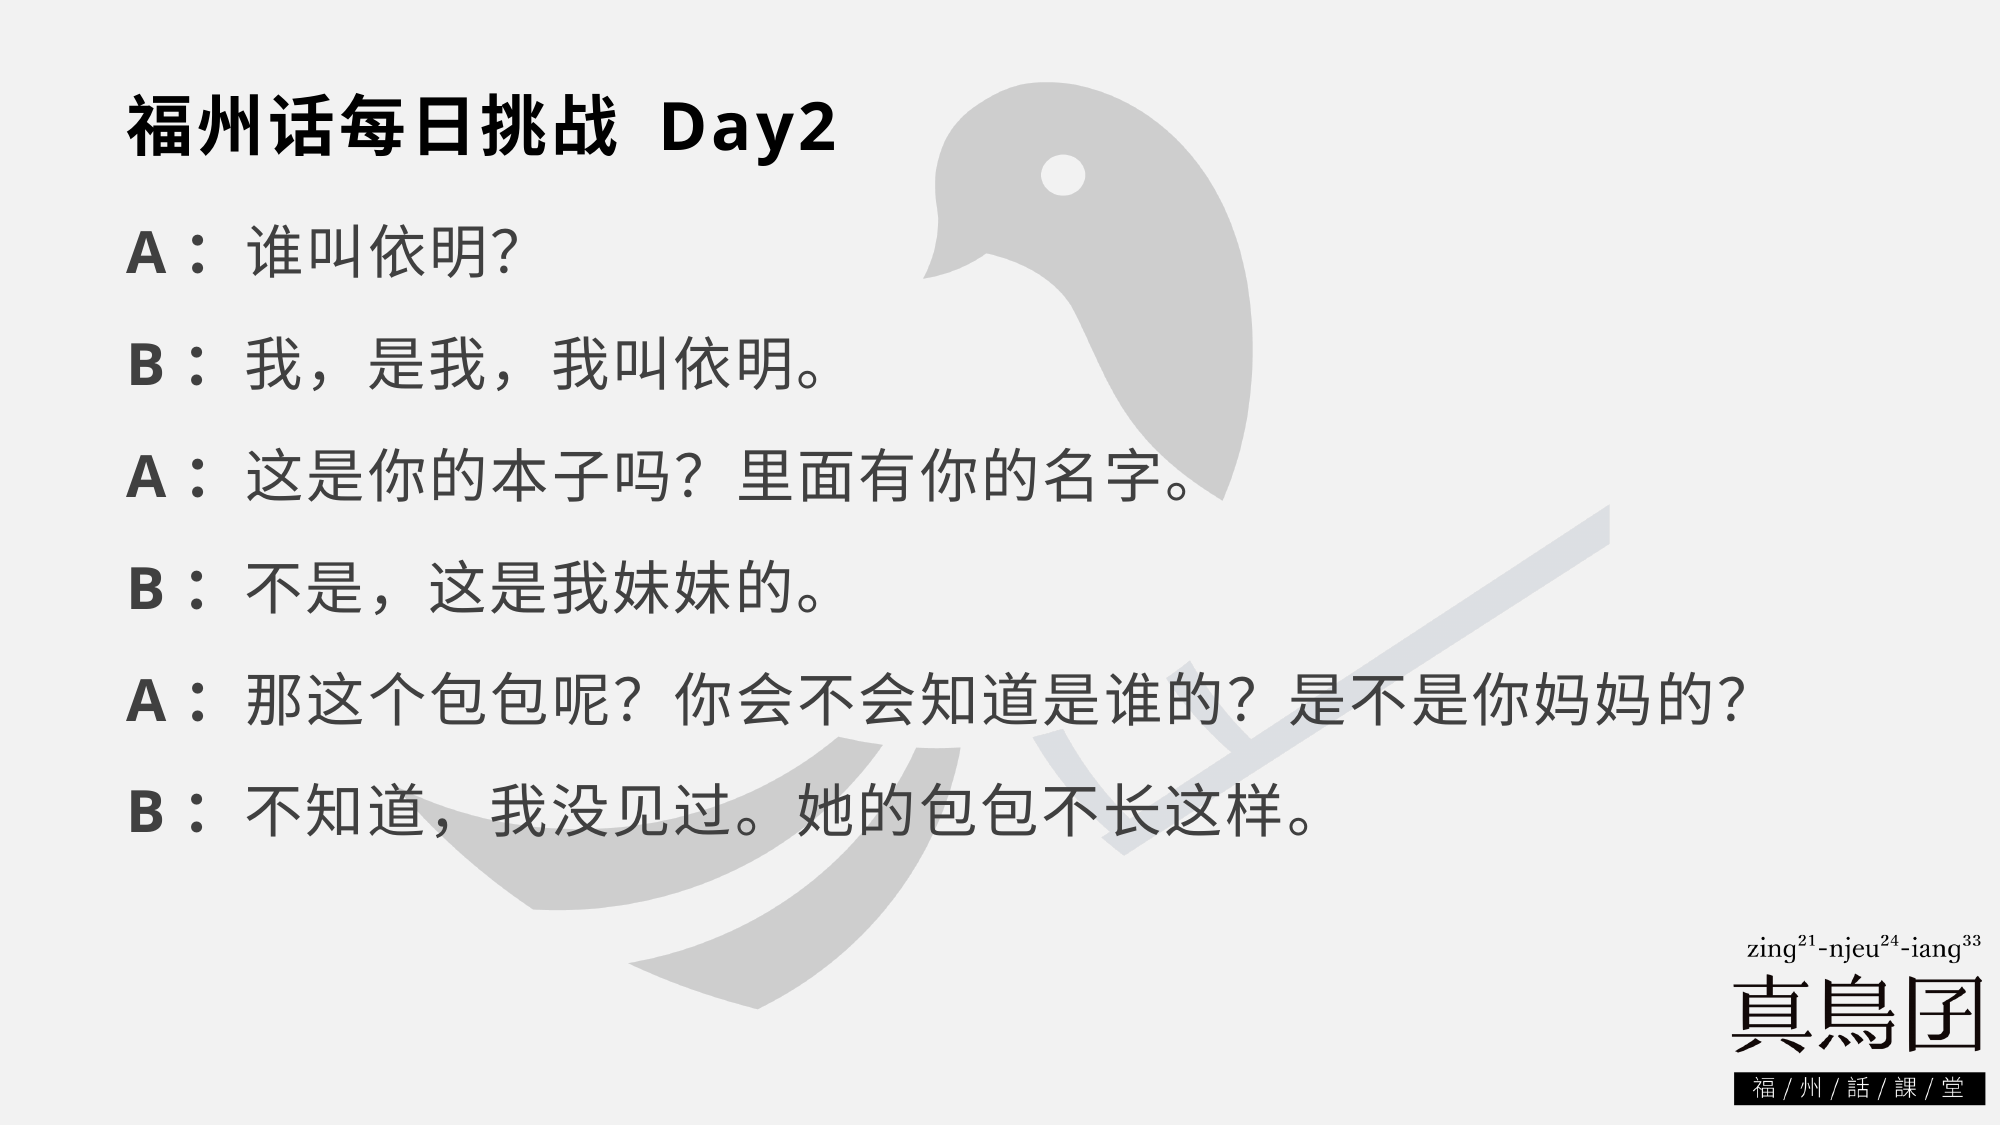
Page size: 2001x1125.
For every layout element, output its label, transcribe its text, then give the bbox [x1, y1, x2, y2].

title 福州话每日挑战 Day2 [109, 70, 1891, 178]
list A：谁叫依明？ B：我，是我，我叫依明。 A：这是你的本子吗？里面有你的名字。 B：不是，这是我妹妹的。 A：那这个包包呢？你会不会知道是谁的？是不是你妈妈的？ B：不知道，我没见过。她的包包不长这样。 [109, 194, 1891, 1022]
picture [1681, 846, 2001, 1125]
